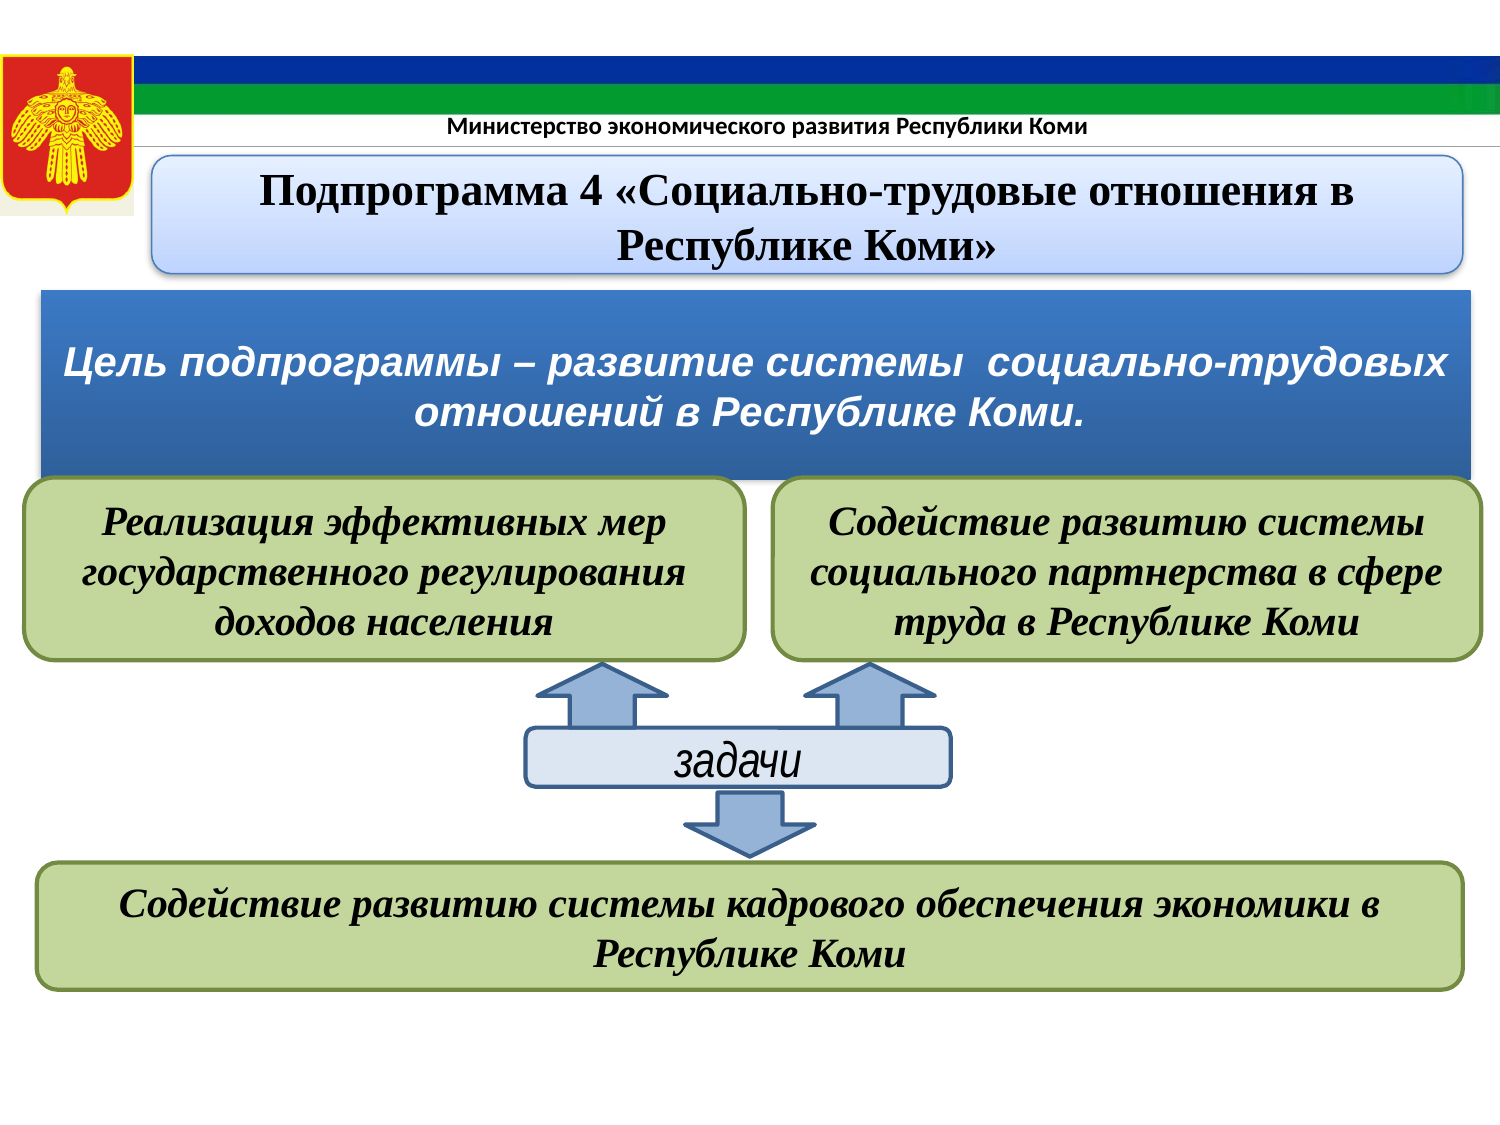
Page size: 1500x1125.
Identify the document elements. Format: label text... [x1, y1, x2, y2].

text_box [535, 661, 670, 730]
text_box Подпрограмма 4 «Социально-трудовые отношения в Республике Коми» [150, 155, 1464, 275]
picture [0, 54, 1500, 216]
text_box Реализация эффективных мер государственного регулирования доходов населения [21, 475, 747, 663]
text_box задачи [523, 725, 953, 789]
list Цель подпрограммы – развитие системы социально-трудовых отношений в Республике Коми. [41, 290, 1471, 480]
text_box [682, 790, 817, 859]
text_box Содействие развитию системы социального партнерства в сфере труда в Республике Коми [770, 475, 1484, 663]
text_box [802, 661, 937, 730]
text_box Содействие развитию системы кадрового обеспечения экономики в Республике Коми [34, 860, 1465, 992]
